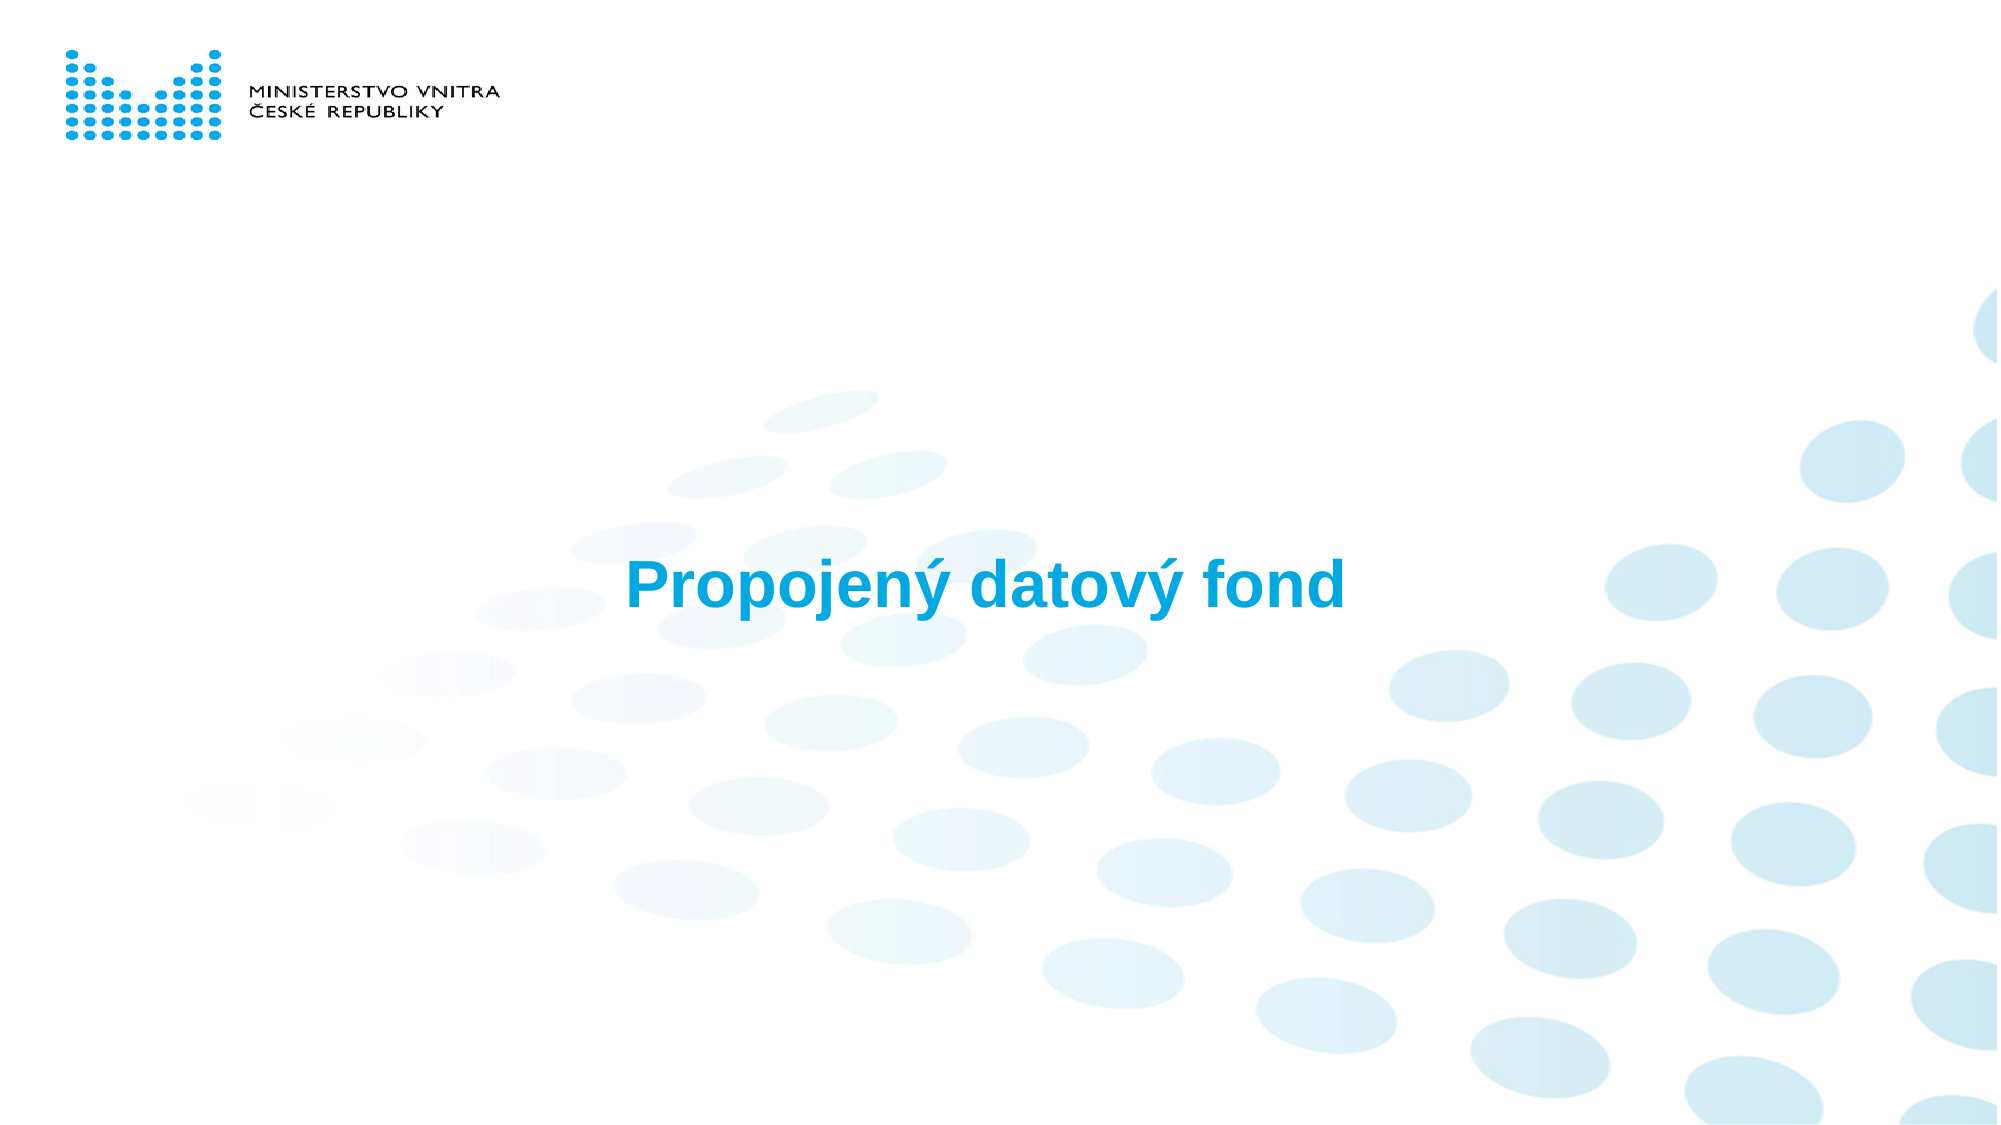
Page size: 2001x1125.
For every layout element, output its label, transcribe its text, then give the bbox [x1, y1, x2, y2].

title Propojený datový fond [91, 418, 1882, 744]
picture [0, 0, 2000, 1125]
